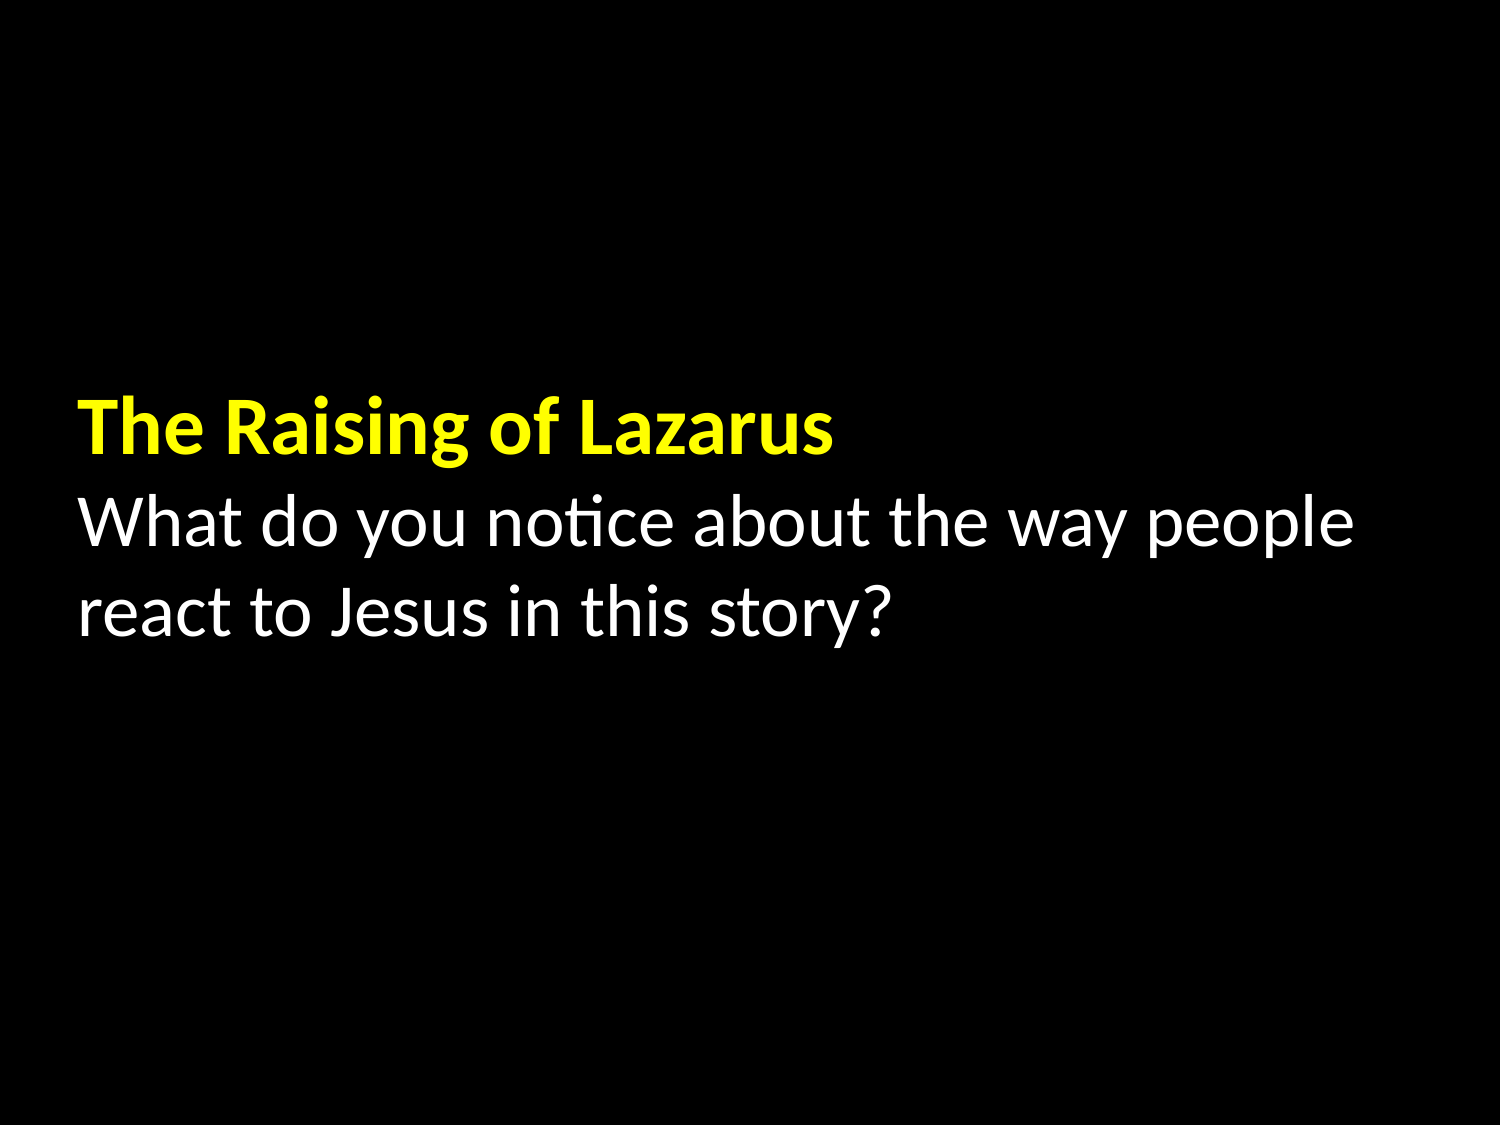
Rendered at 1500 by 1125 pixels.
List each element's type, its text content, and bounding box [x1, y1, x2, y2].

title The Raising of Lazarus What do you notice about the way people react to Jesus in this story? [62, 24, 1425, 1088]
